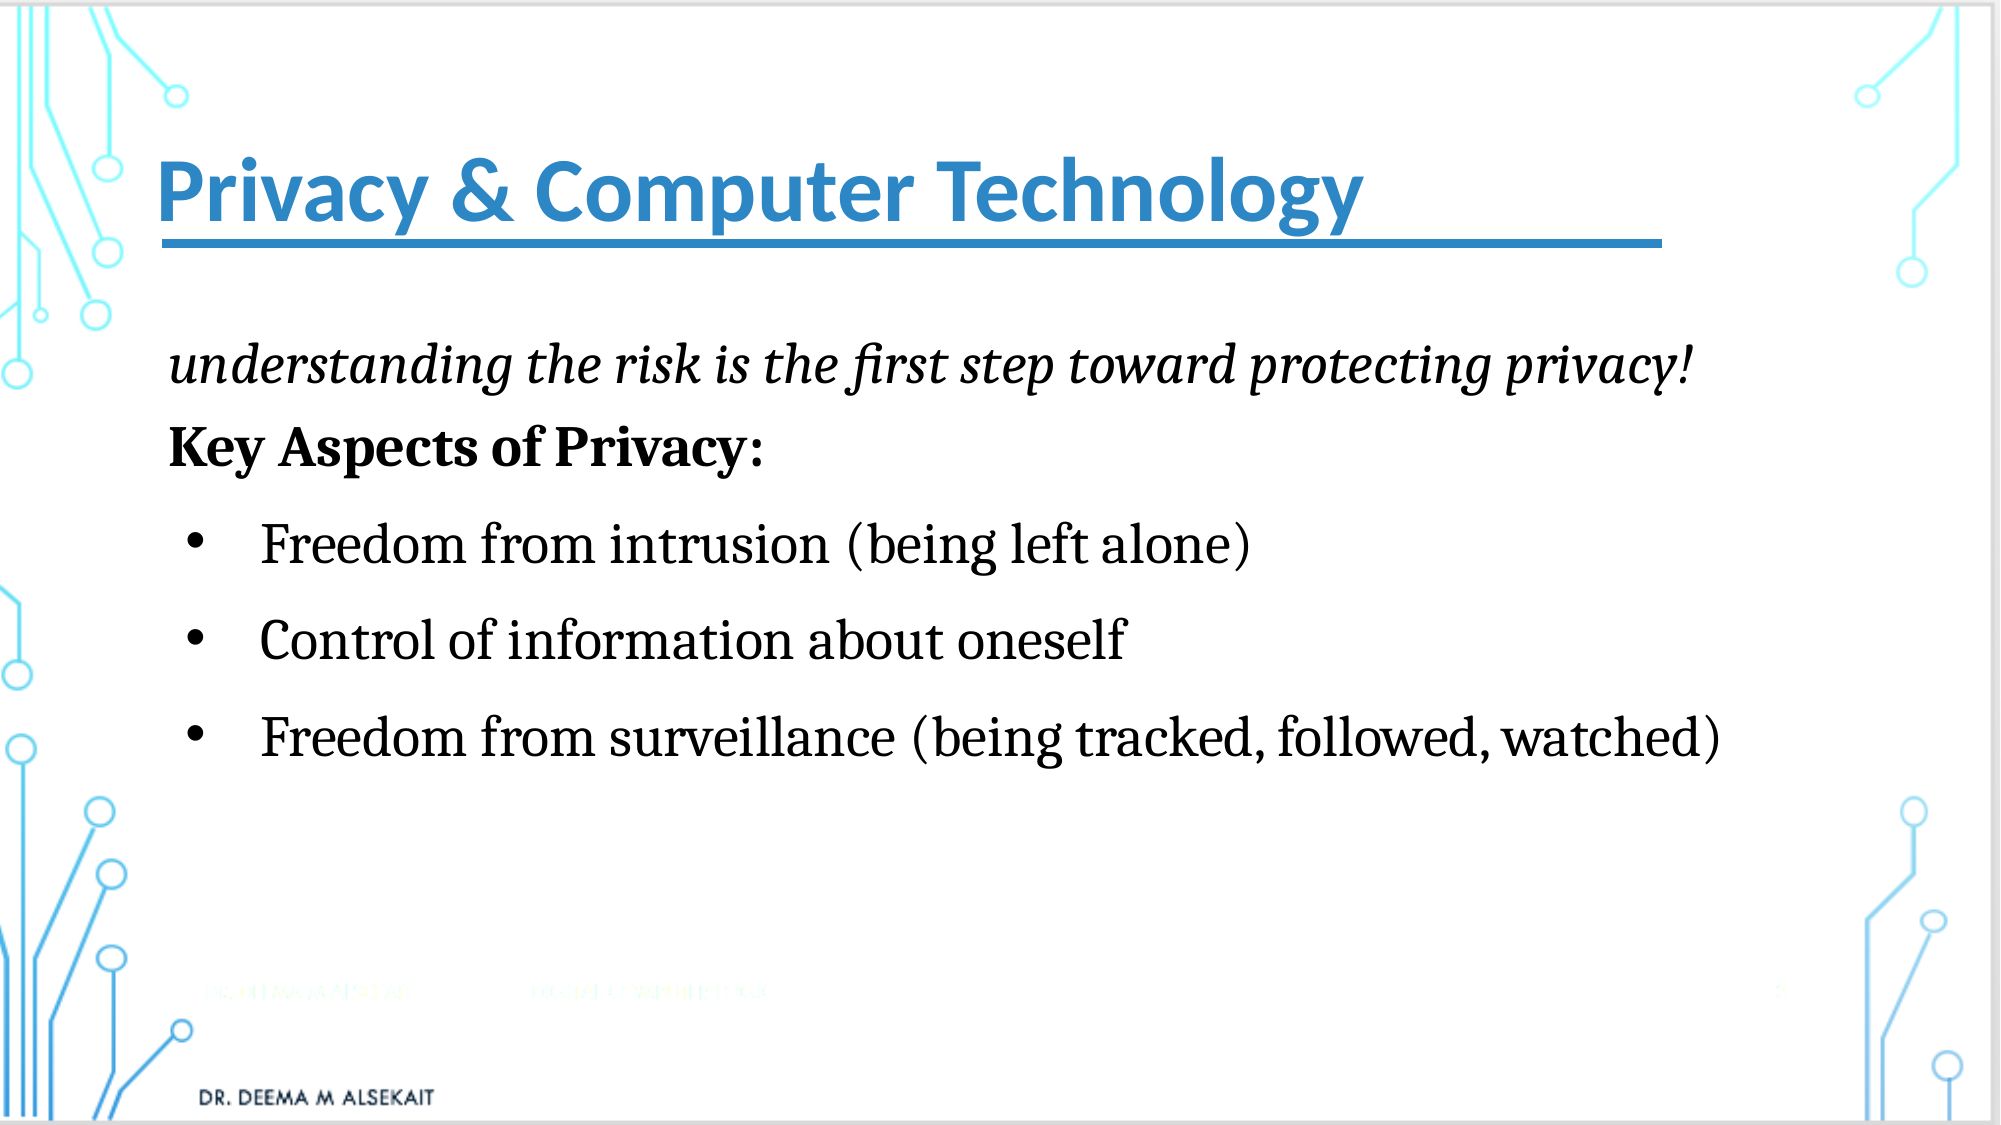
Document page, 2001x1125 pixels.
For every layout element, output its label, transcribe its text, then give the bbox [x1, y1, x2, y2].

picture [0, 0, 2001, 1125]
title Privacy & Computer Technology [150, 0, 1629, 246]
list understanding the risk is the first step toward protecting privacy! Key Aspects of Privacy: Freedom from intrusion (being left alone) Control of information about oneself Freedom from surveillance (being tracked, followed, watched) [161, 305, 1820, 902]
